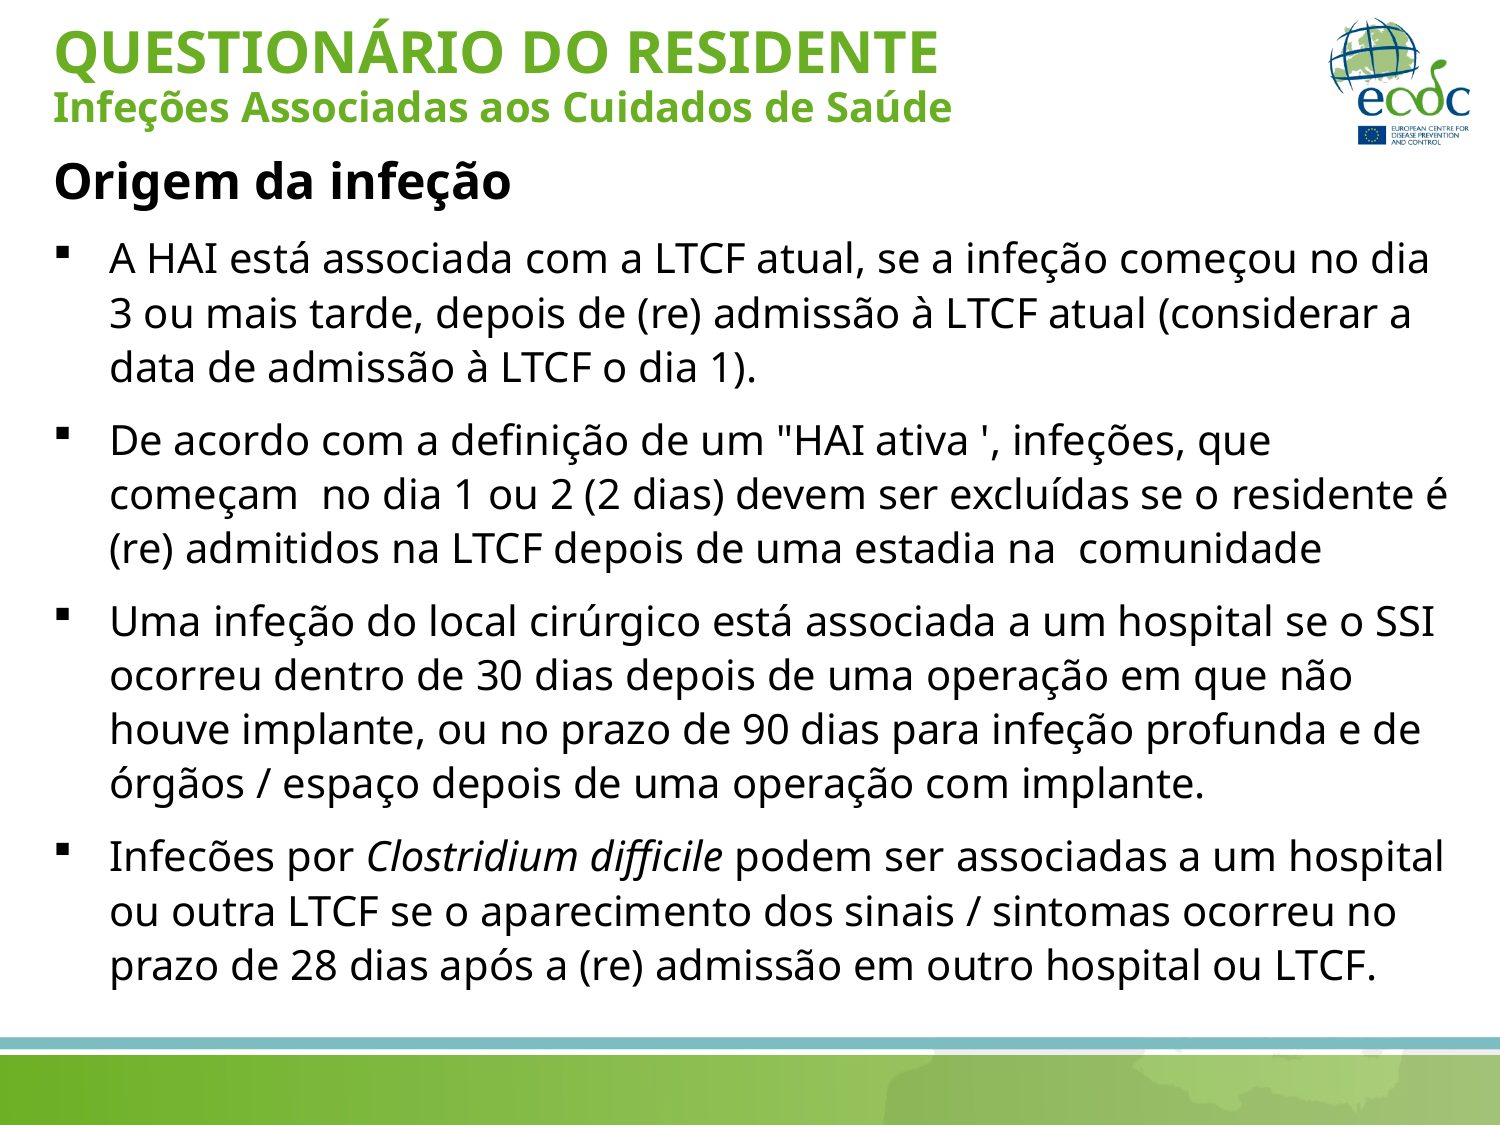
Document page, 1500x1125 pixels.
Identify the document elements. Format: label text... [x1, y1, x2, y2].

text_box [187, 547, 1313, 578]
title QUESTIONÁRIO DO RESIDENTE Infeções Associadas aos Cuidados de Saúde [53, 23, 1404, 155]
picture [1328, 17, 1473, 148]
list Origem da infeção A HAI está associada com a LTCF atual, se a infeção começou no dia 3 ou mais tarde, depois de (re) admissão à LTCF atual (considerar a data de admissão à LTCF o dia 1). De acordo com a definição de um "HAI ativa ', infeções, que começam no dia 1 ou 2 (2 dias) devem ser excluídas se o residente é (re) admitidos na LTCF depois de uma estadia na comunidade Uma infeção do local cirúrgico está associada a um hospital se o SSI ocorreu dentro de 30 dias depois de uma operação em que não houve implante, ou no prazo de 90 dias para infeção profunda e de órgãos / espaço depois de uma operação com implante. Infecões por Clostridium difficile podem ser associadas a um hospital ou outra LTCF se o aparecimento dos sinais / sintomas ocorreu no prazo de 28 dias após a (re) admissão em outro hospital ou LTCF. [53, 155, 1452, 1002]
picture [0, 1037, 1500, 1125]
